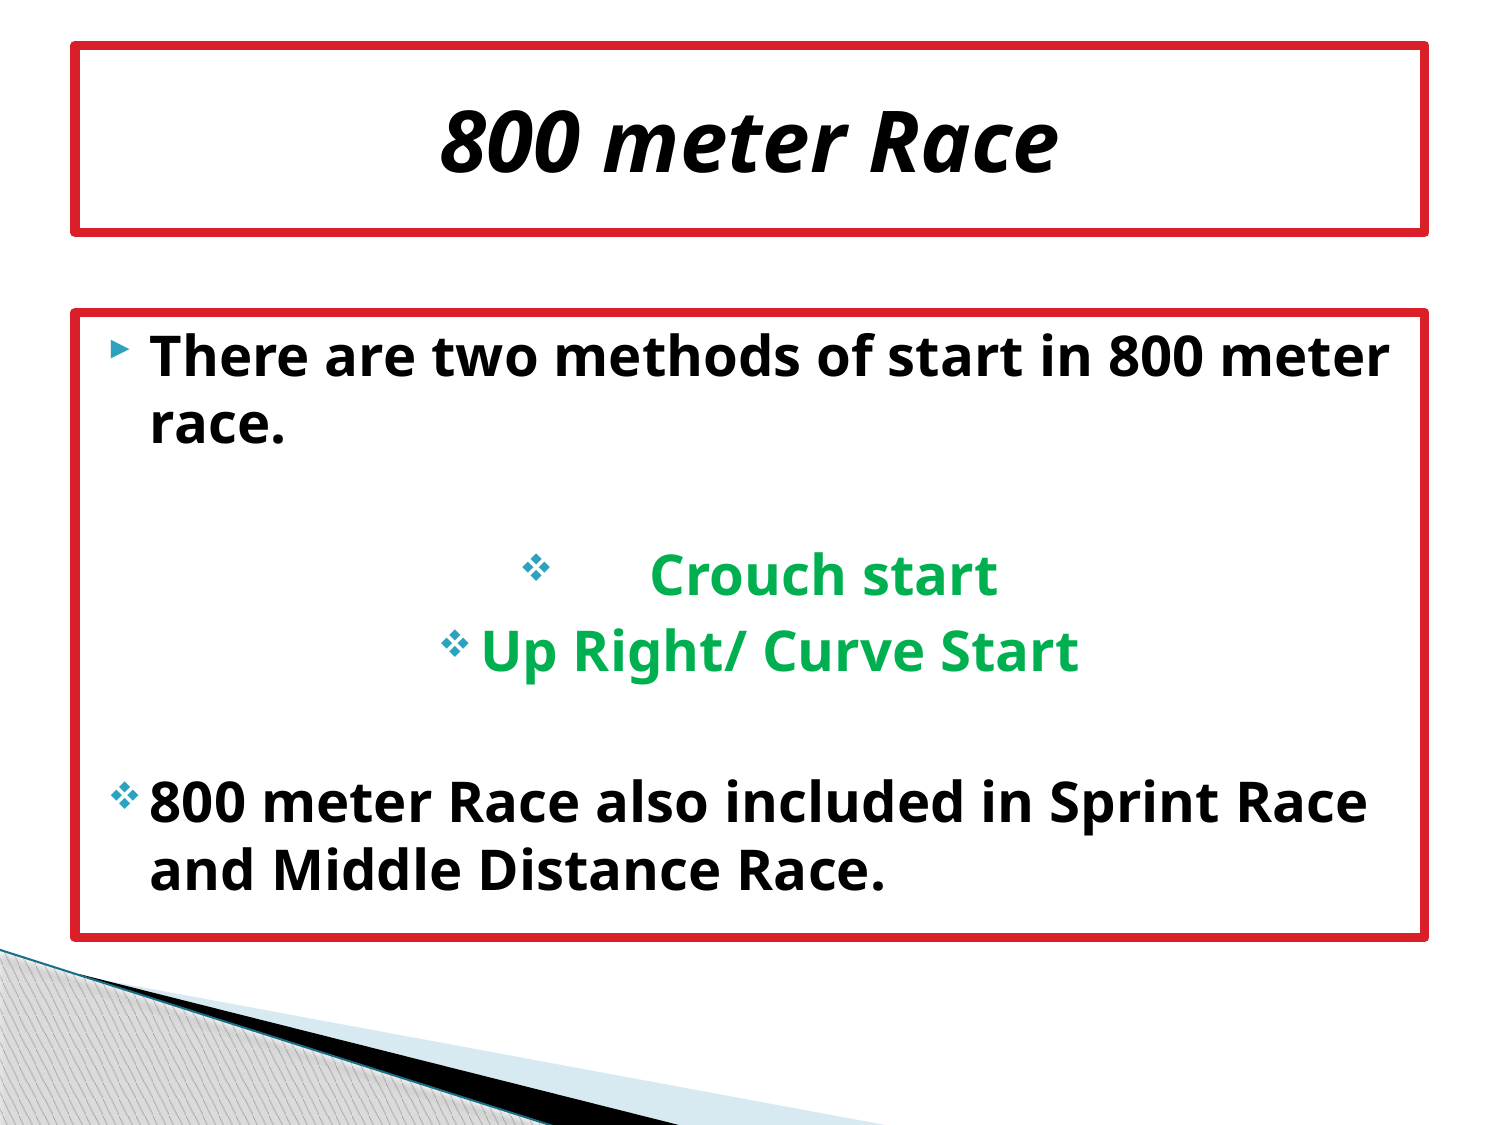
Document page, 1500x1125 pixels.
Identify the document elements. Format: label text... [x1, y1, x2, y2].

list There are two methods of start in 800 meter race. Crouch start Up Right/ Curve Start 800 meter Race also included in Sprint Race and Middle Distance Race. [70, 308, 1429, 942]
title 800 meter Race [70, 41, 1429, 237]
